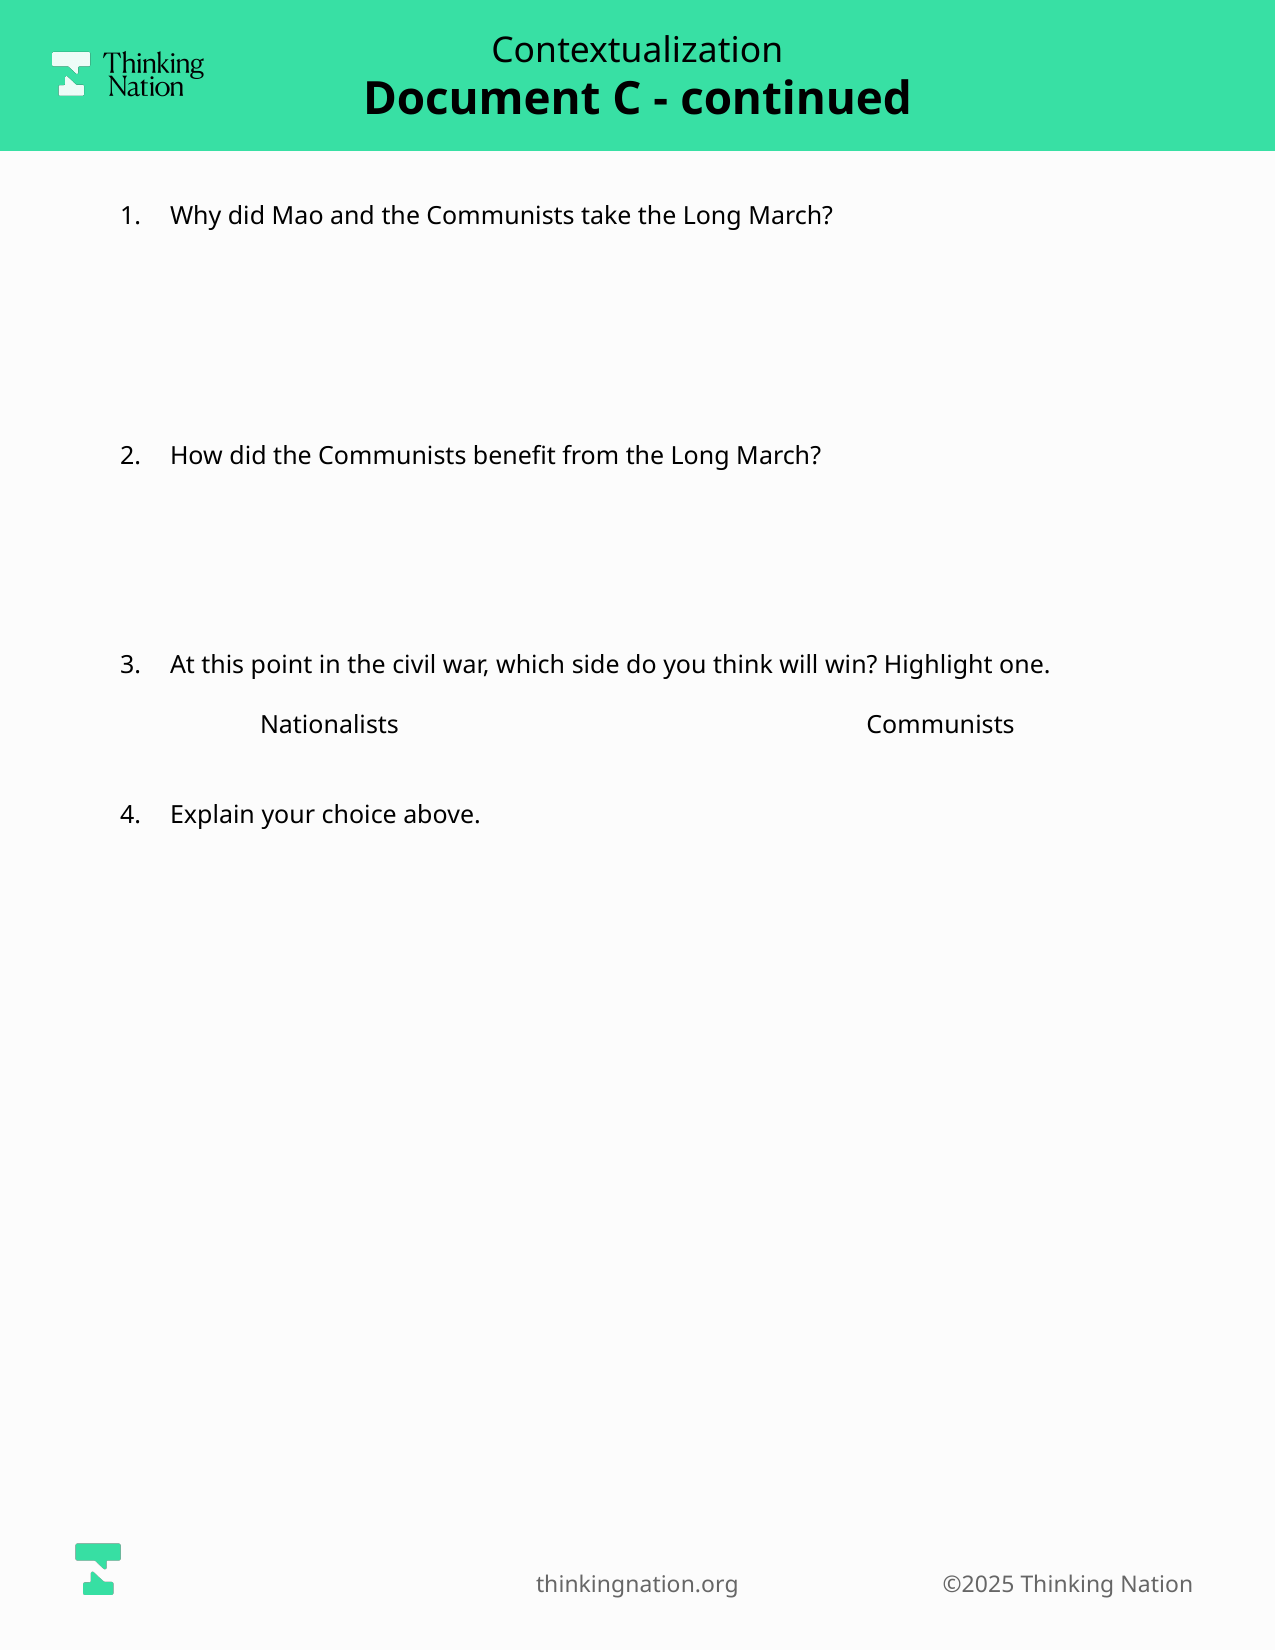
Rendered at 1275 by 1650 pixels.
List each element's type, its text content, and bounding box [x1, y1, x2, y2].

text_box Why did Mao and the Communists take the Long March? How did the Communists benefit from the Long March? At this point in the civil war, which side do you think will win? Highlight one. Nationalists Communists Explain your choice above. [79, 184, 1195, 1194]
text_box ©2025 Thinking Nation [907, 1553, 1210, 1605]
text_box thinkingnation.org [486, 1553, 789, 1605]
picture [62, 1533, 134, 1605]
picture [35, 37, 210, 110]
text_box Contextualization Document C - continued [0, 0, 1275, 151]
